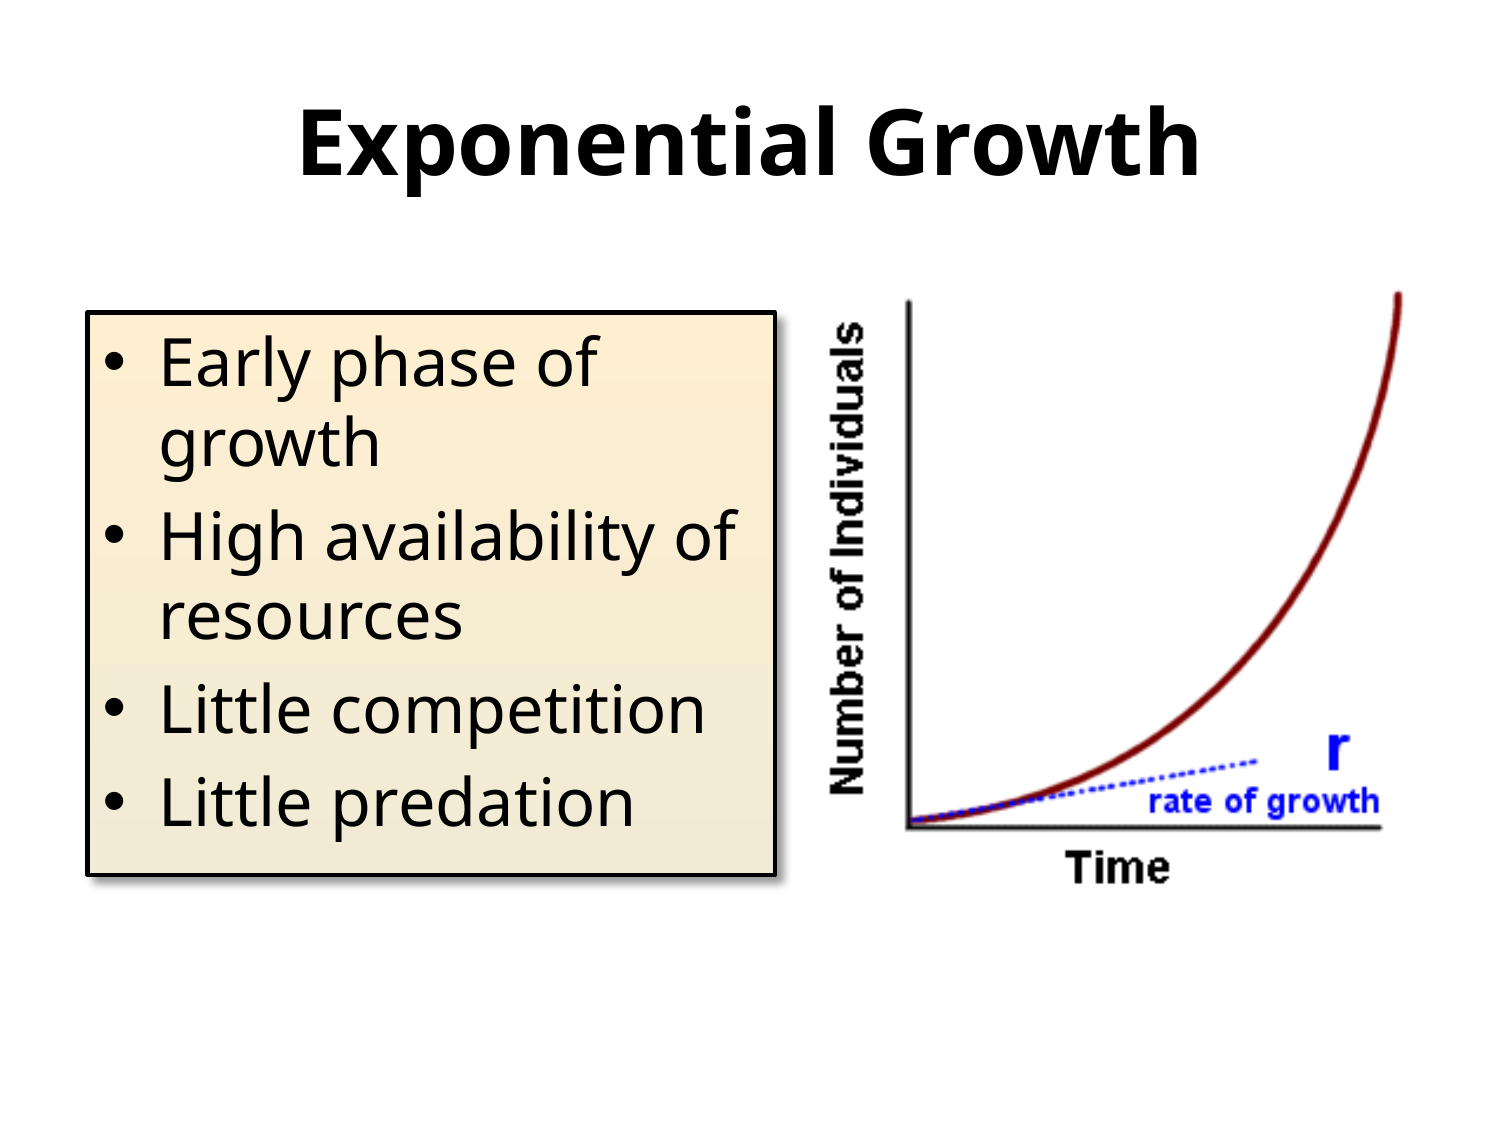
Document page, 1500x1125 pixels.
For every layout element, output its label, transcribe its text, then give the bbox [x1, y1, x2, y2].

picture [799, 262, 1438, 910]
title Exponential Growth [75, 45, 1425, 233]
list Early phase of growth High availability of resources Little competition Little predation [87, 312, 775, 875]
